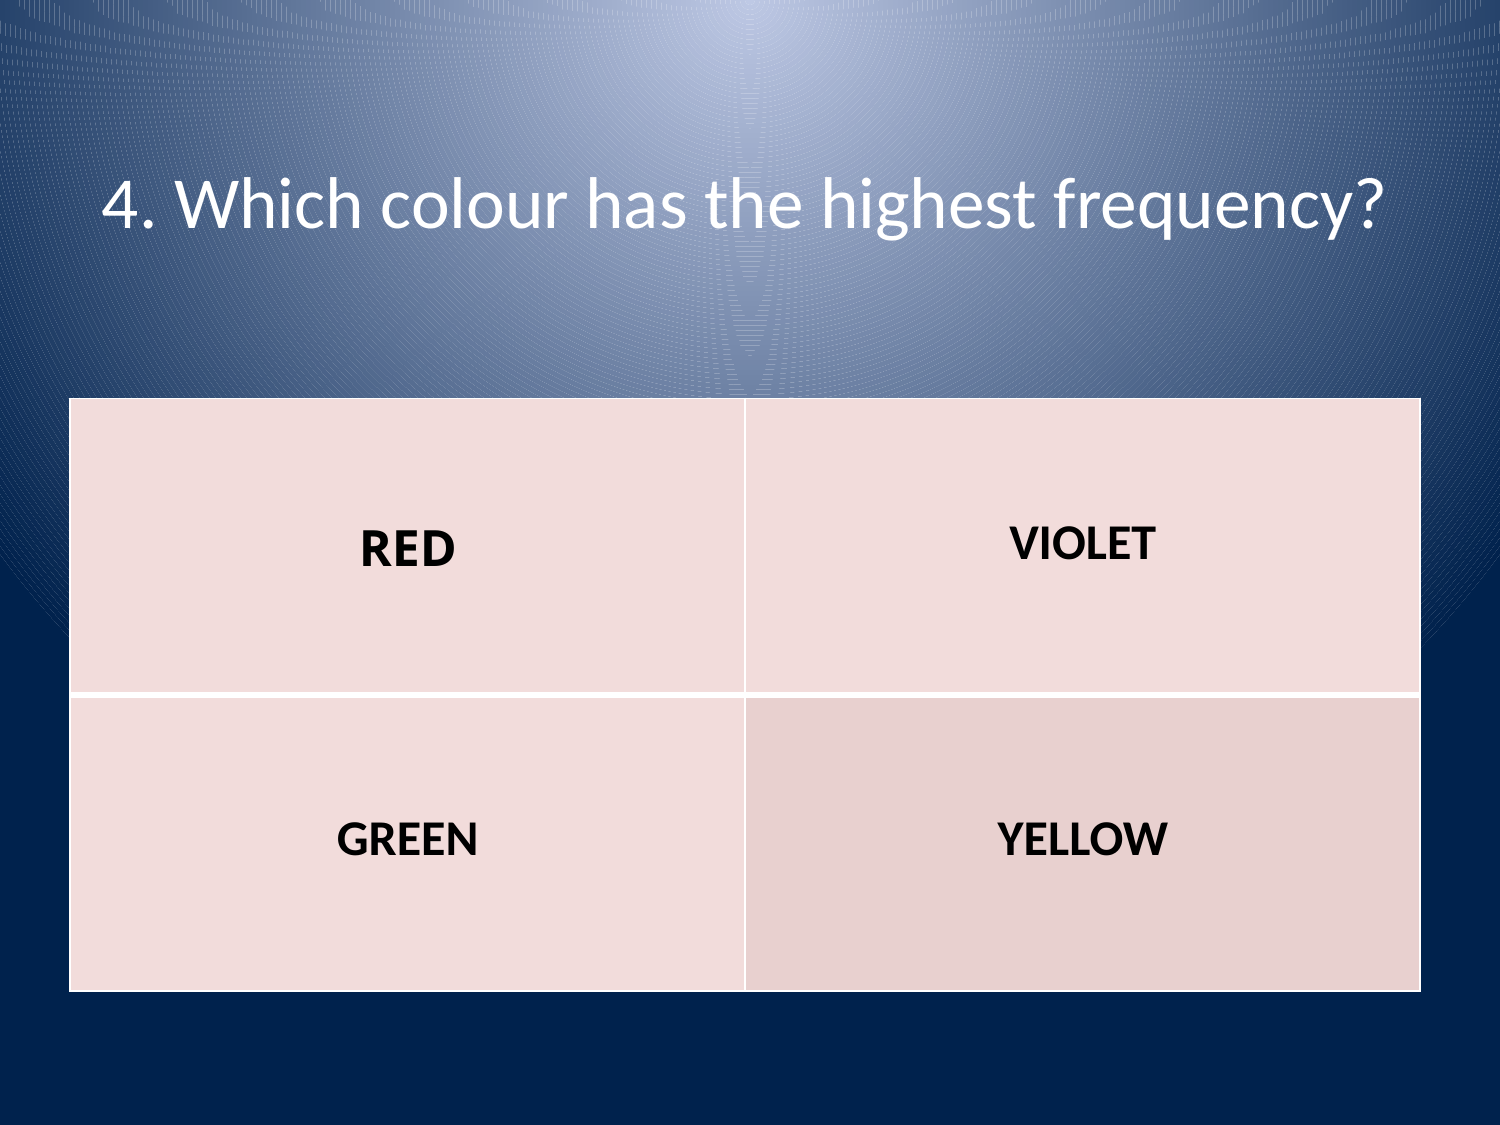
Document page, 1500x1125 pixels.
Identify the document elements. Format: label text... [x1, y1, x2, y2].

table_header RED [71, 399, 744, 692]
title 4. Which colour has the highest frequency? [70, 105, 1421, 293]
table_cell YELLOW [746, 698, 1419, 990]
table_cell GREEN [71, 698, 744, 990]
table_header VIOLET [746, 399, 1419, 692]
